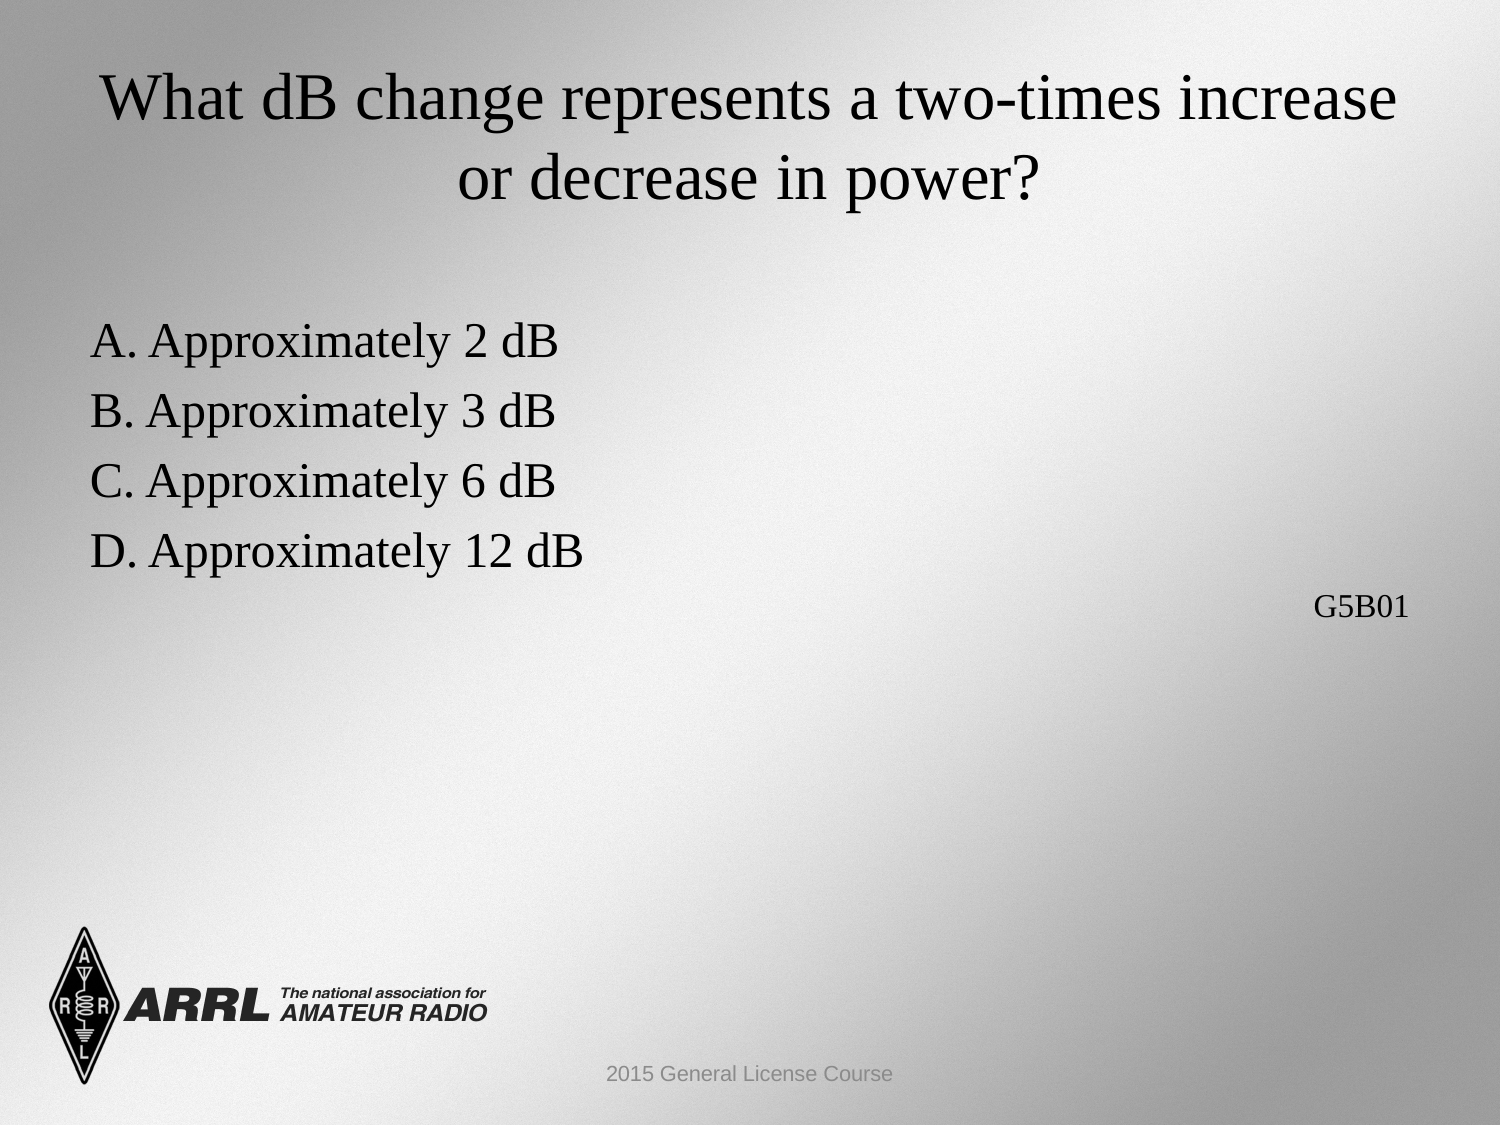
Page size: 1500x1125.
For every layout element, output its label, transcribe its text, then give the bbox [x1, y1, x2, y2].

footer 2015 General License Course [512, 1042, 988, 1103]
picture [0, 0, 1500, 1125]
list A. Approximately 2 dB B. Approximately 3 dB C. Approximately 6 dB D. Approximately 12 dB G5B01 [75, 299, 1425, 1005]
title What dB change represents a two-times increase or decrease in power? [75, 45, 1425, 233]
